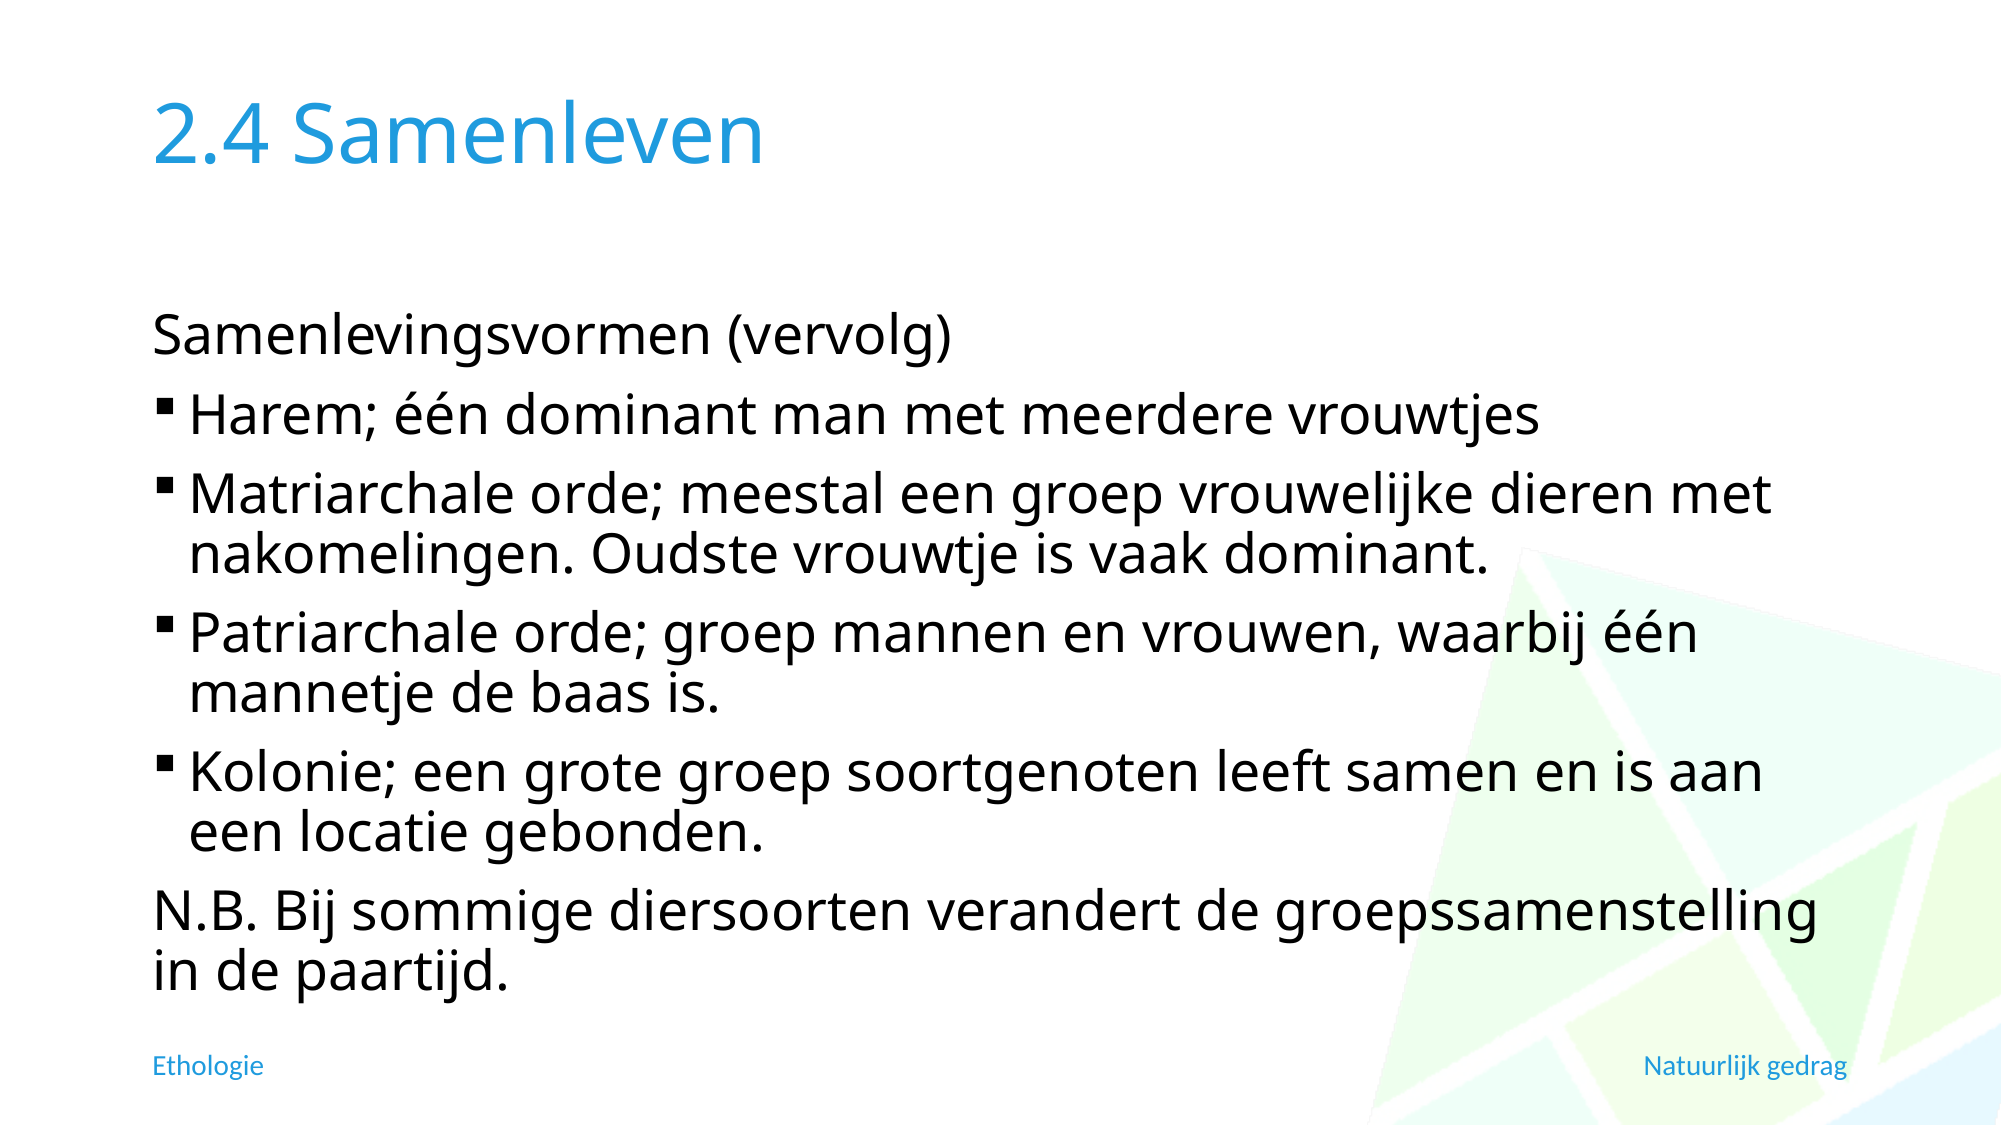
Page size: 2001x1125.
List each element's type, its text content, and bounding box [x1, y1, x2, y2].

list Samenlevingsvormen (vervolg) Harem; één dominant man met meerdere vrouwtjes Matriarchale orde; meestal een groep vrouwelijke dieren met nakomelingen. Oudste vrouwtje is vaak dominant. Patriarchale orde; groep mannen en vrouwen, waarbij één mannetje de baas is. Kolonie; een grote groep soortgenoten leeft samen en is aan een locatie gebonden. N.B. Bij sommige diersoorten verandert de groepssamenstelling in de paartijd. [137, 299, 1863, 1014]
list Natuurlijk gedrag [1412, 1042, 1863, 1103]
title 2.4 Samenleven [137, 59, 1863, 215]
list Ethologie [137, 1042, 588, 1103]
